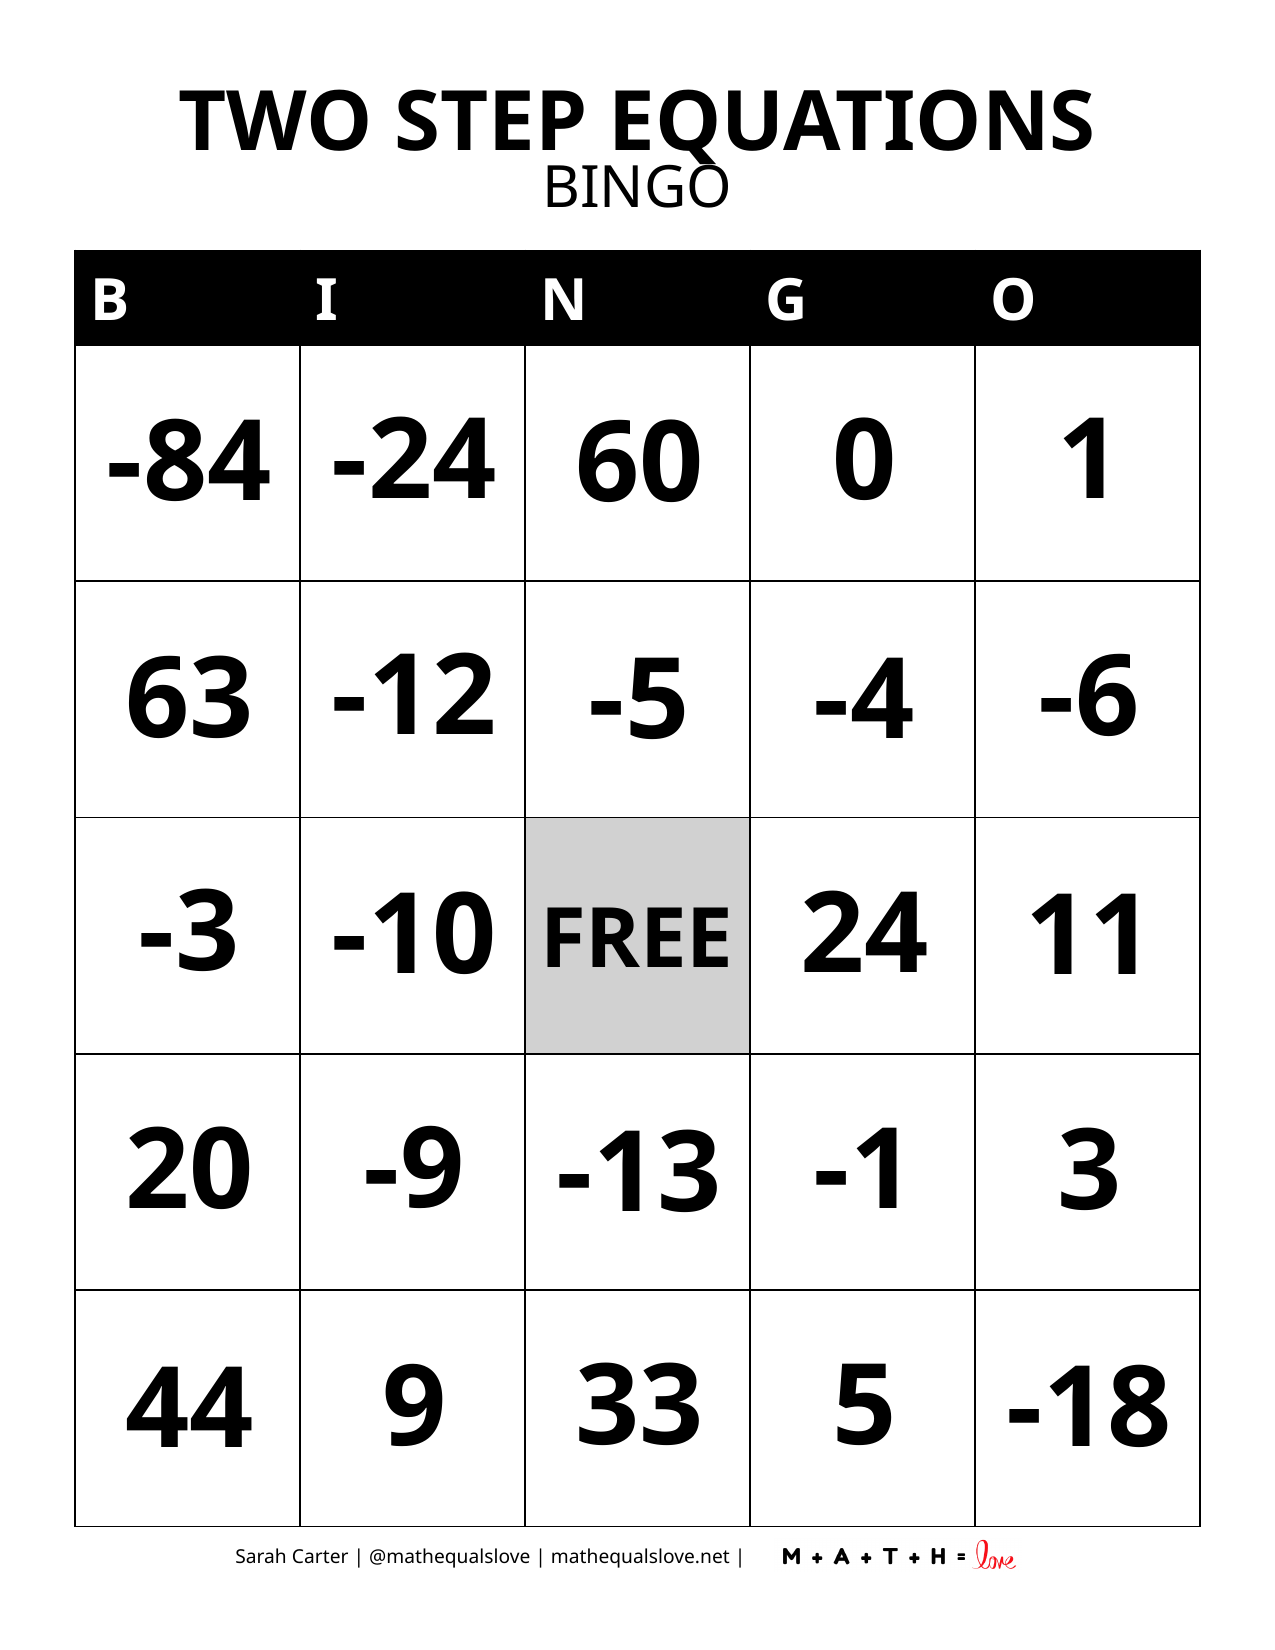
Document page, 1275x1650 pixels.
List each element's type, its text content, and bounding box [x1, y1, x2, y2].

table_cell [301, 1424, 524, 1526]
text_box 5 [753, 1375, 978, 1423]
table_cell [751, 717, 974, 817]
table_cell [76, 1055, 299, 1140]
text_box 20 [75, 1140, 303, 1188]
text_box -24 [300, 429, 528, 477]
text_box -18 [975, 1377, 1203, 1425]
table_cell [301, 713, 524, 817]
table_cell [301, 1055, 524, 1138]
table_cell [526, 1055, 749, 1142]
table_cell [976, 1055, 1199, 1141]
table_cell [751, 952, 974, 1053]
text_box -5 [525, 669, 750, 717]
text_box 44 [75, 1378, 303, 1426]
table_cell [976, 818, 1199, 906]
table_cell [526, 346, 749, 432]
text_box 63 [75, 668, 303, 716]
table_cell [976, 1189, 1199, 1289]
table_cell [751, 1291, 974, 1375]
text_box -3 [75, 902, 303, 950]
table_cell FREE [526, 818, 749, 1053]
table_cell [301, 818, 524, 905]
text_box -84 [75, 431, 303, 479]
text_box -12 [300, 665, 528, 713]
text_box BINGO [74, 175, 1200, 226]
table_cell [526, 1190, 749, 1289]
table_cell [301, 346, 524, 429]
table_header G [751, 251, 974, 344]
table_header B [76, 251, 299, 344]
table_cell [751, 818, 974, 904]
table_cell [976, 714, 1199, 817]
table_cell [976, 1425, 1199, 1526]
table_cell [76, 950, 299, 1053]
text_box -10 [300, 905, 528, 953]
text_box 3 [975, 1141, 1203, 1189]
table_cell [76, 1188, 299, 1289]
table_cell [751, 1055, 974, 1139]
table_cell [301, 1291, 524, 1376]
table_cell [301, 1186, 524, 1289]
table_cell [976, 582, 1199, 666]
text_box -6 [975, 666, 1203, 714]
table_cell [301, 582, 524, 665]
text_box -4 [750, 669, 978, 717]
table_cell [76, 818, 299, 902]
table_header O [976, 251, 1199, 344]
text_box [220, 1535, 1055, 1576]
table_cell [976, 1291, 1199, 1377]
table_cell [526, 480, 749, 580]
table_cell [751, 582, 974, 669]
table_cell [76, 1426, 299, 1526]
table_cell [976, 477, 1199, 580]
table_header N [526, 251, 749, 344]
text_box TWO STEP EQUATIONS [74, 59, 1200, 175]
table_cell [301, 477, 524, 580]
table_cell [751, 346, 974, 430]
table_cell [976, 346, 1199, 429]
table_cell [76, 346, 299, 431]
table_cell [76, 716, 299, 817]
table_cell [526, 1291, 749, 1375]
text_box -13 [525, 1142, 753, 1190]
table_cell [751, 1423, 974, 1526]
table_header I [301, 251, 524, 344]
table_cell [76, 479, 299, 580]
text_box 0 [750, 430, 978, 478]
text_box 11 [975, 906, 1203, 954]
table_cell [526, 582, 749, 669]
table_cell [76, 1291, 299, 1378]
text_box -9 [300, 1138, 528, 1186]
text_box 24 [750, 904, 978, 952]
text_box 60 [525, 432, 753, 480]
text_box -1 [750, 1139, 978, 1187]
table_cell [76, 582, 299, 668]
table_cell [751, 478, 974, 580]
table_cell [976, 954, 1199, 1053]
table_cell [526, 1423, 749, 1526]
table_cell [526, 717, 749, 817]
table_cell [301, 953, 524, 1053]
text_box 1 [975, 429, 1203, 477]
text_box 9 [300, 1376, 528, 1424]
table_cell [751, 1187, 974, 1289]
text_box 33 [525, 1375, 753, 1423]
